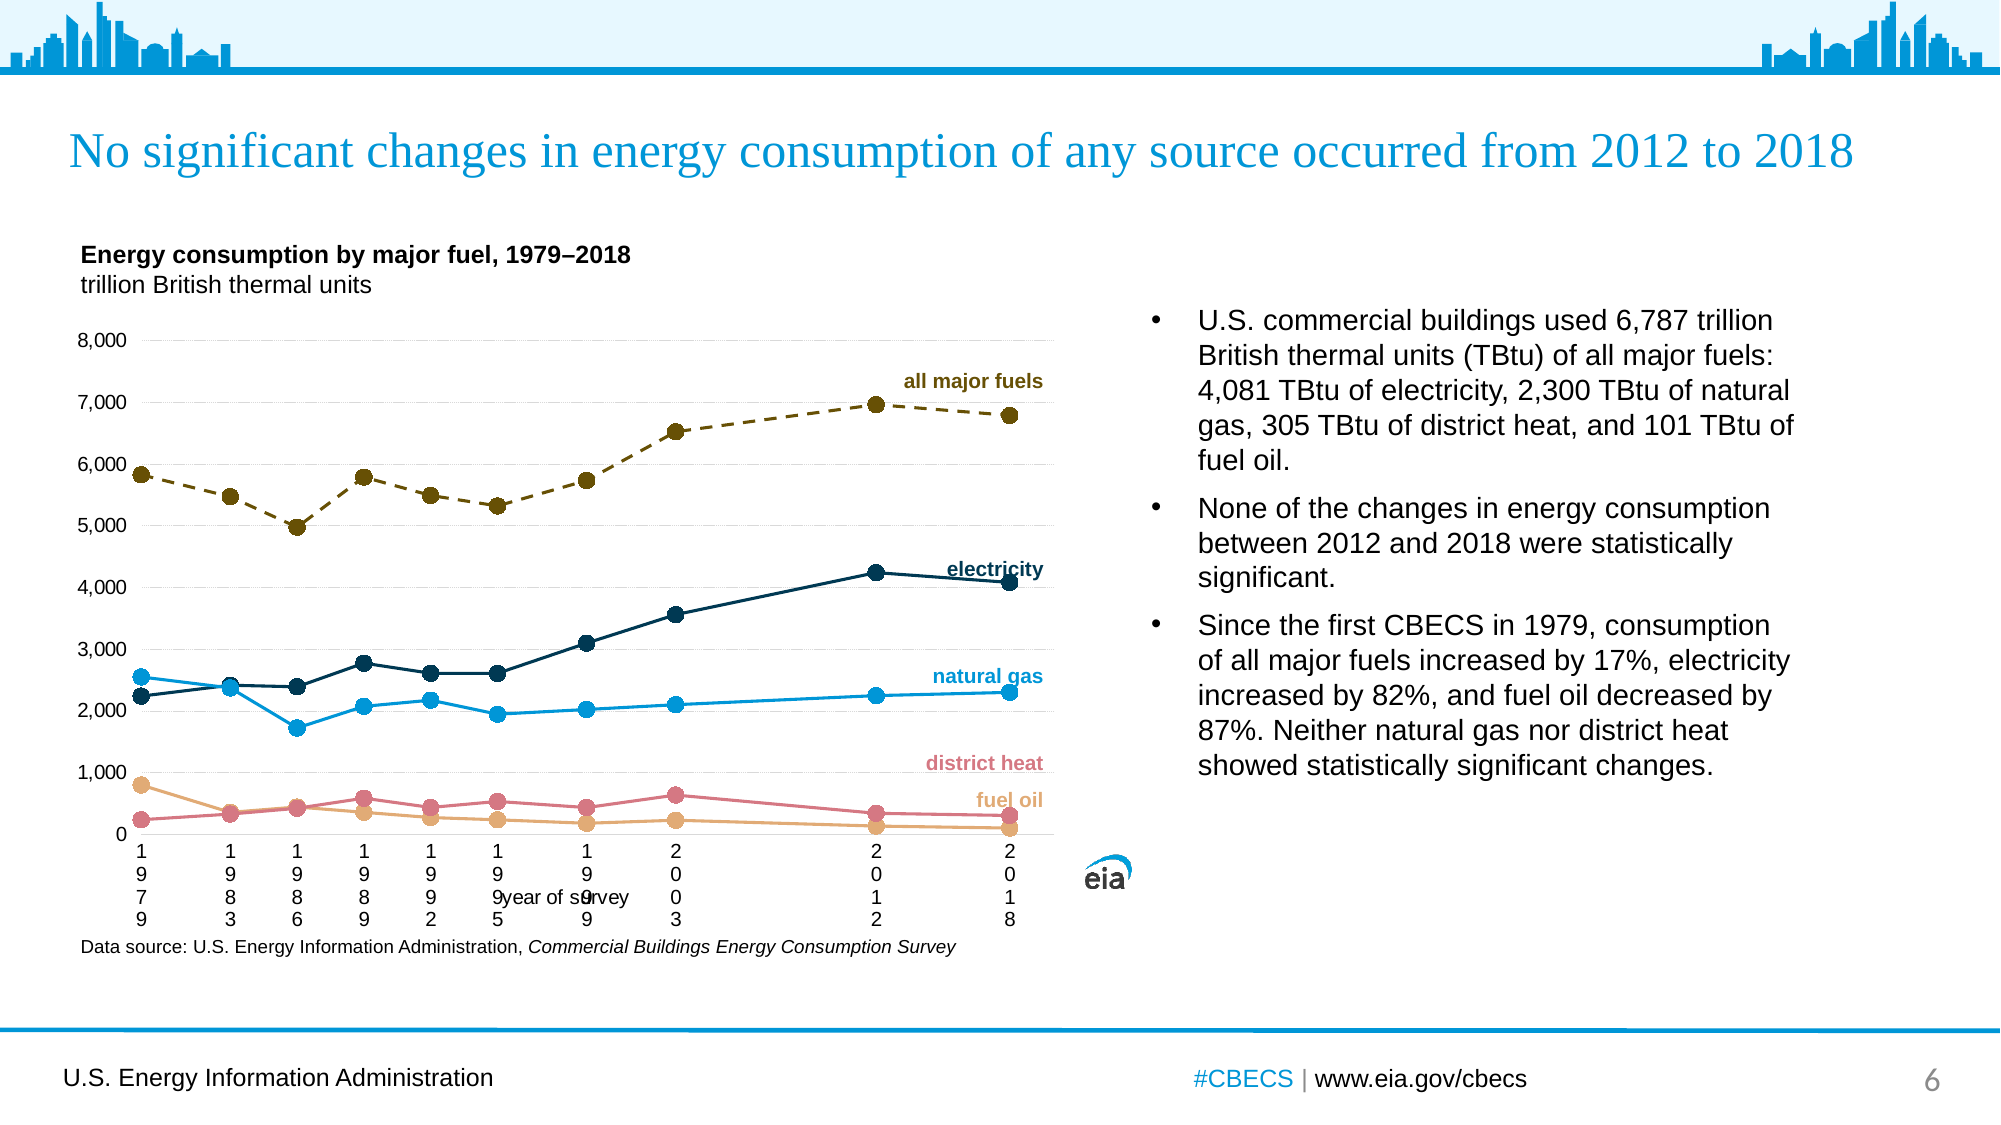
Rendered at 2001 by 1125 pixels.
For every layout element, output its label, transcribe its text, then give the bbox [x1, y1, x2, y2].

footer #CBECS | www.eia.gov/cbecs [1023, 1047, 1699, 1107]
picture [1082, 852, 1133, 891]
text_box Data source: U.S. Energy Information Administration, Commercial Buildings Energy Consumption Survey [65, 926, 1066, 965]
text_box Energy consumption by major fuel, 1979–2018 trillion British thermal units [65, 231, 1026, 306]
slide_number 6 [1886, 1048, 1978, 1109]
text_box U.S. commercial buildings used 6,787 trillion British thermal units (TBtu) of all major fuels: 4,081 TBtu of electricity, 2,300 TBtu of natural gas, 305 TBtu of district heat, and 101 TBtu of fuel oil. None of the changes in energy consumption between 2012 and 2018 were statistically significant. Since the first CBECS in 1979, consumption of all major fuels increased by 17%, electricity increased by 82%, and fuel oil decreased by 87%. Neither natural gas nor district heat showed statistically significant changes. [1136, 294, 1814, 789]
chart [77, 301, 1098, 932]
text_box No significant changes in energy consumption of any source occurred from 2012 to 2018 [54, 60, 1958, 185]
